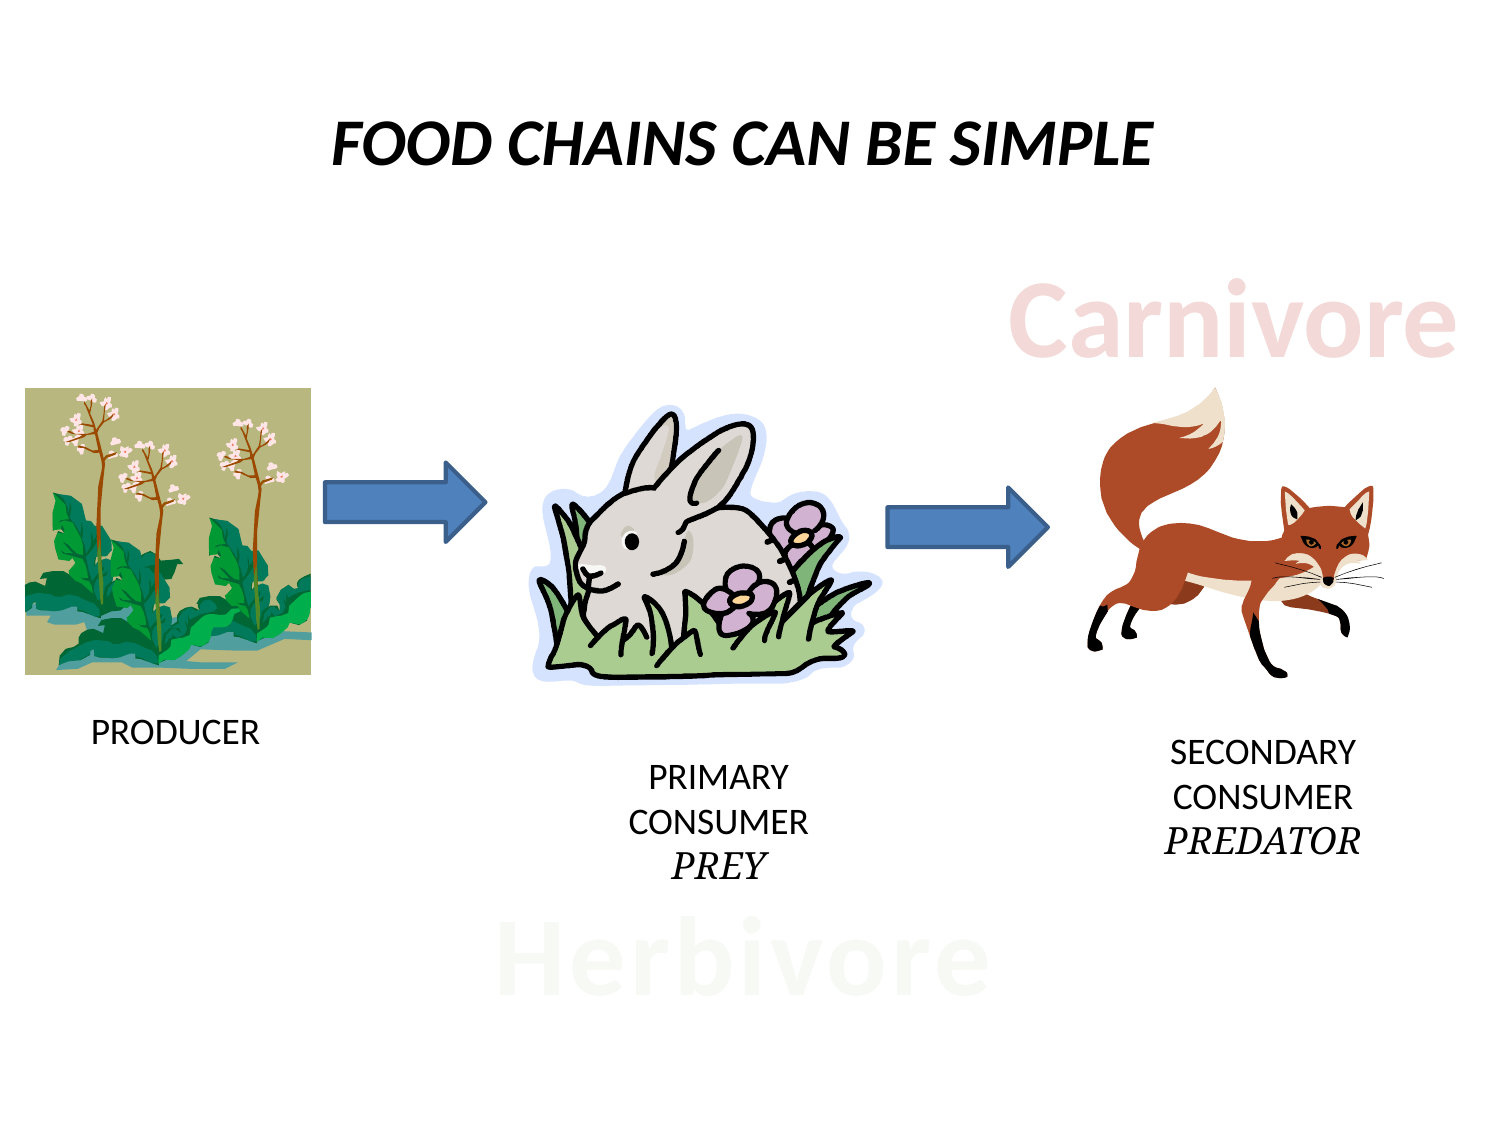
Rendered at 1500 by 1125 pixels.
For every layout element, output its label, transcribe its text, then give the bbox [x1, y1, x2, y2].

picture [1087, 387, 1384, 679]
text_box SECONDARY CONSUMER PREDATOR [1149, 688, 1377, 870]
text_box [322, 460, 488, 544]
text_box FOOD CHAINS CAN BE SIMPLE [315, 91, 1184, 187]
text_box Herbivore [479, 874, 1007, 1025]
text_box PRODUCER [76, 699, 276, 760]
picture [524, 399, 888, 692]
text_box PRIMARY CONSUMER PREY [600, 701, 838, 874]
picture [24, 387, 312, 676]
text_box Carnivore [993, 237, 1476, 388]
text_box [891, 485, 1051, 569]
